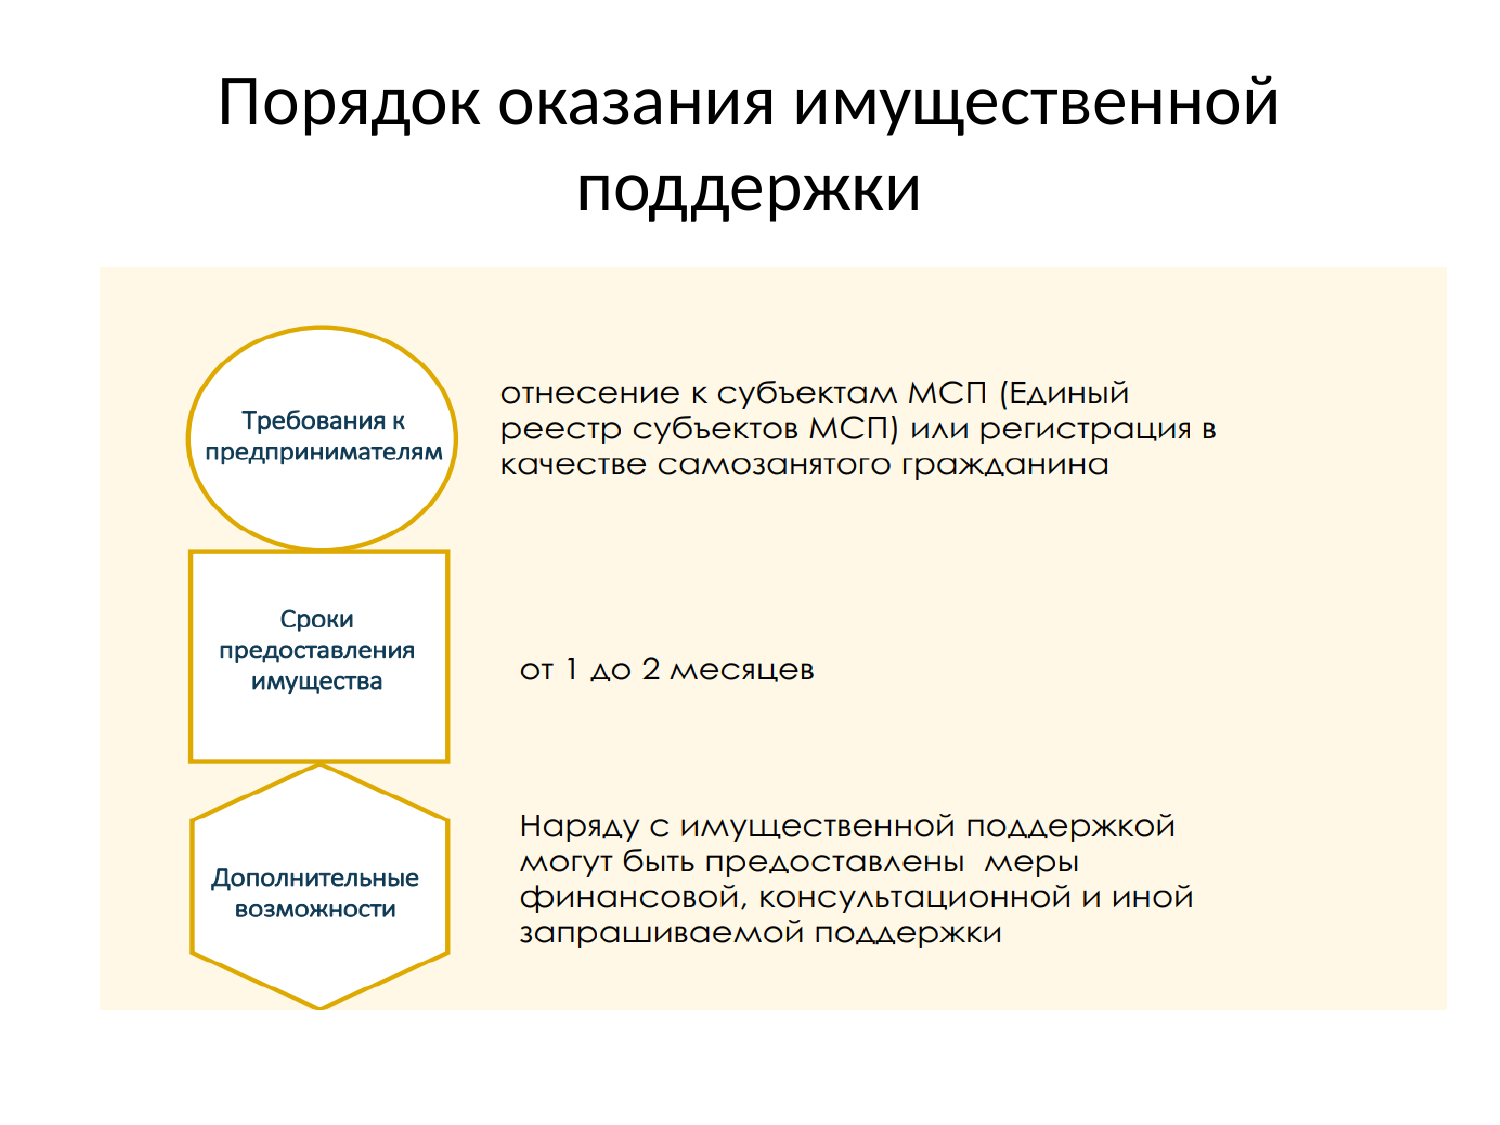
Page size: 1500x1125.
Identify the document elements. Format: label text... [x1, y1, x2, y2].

title Порядок оказания имущественной поддержки [75, 45, 1425, 233]
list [100, 266, 1448, 1010]
